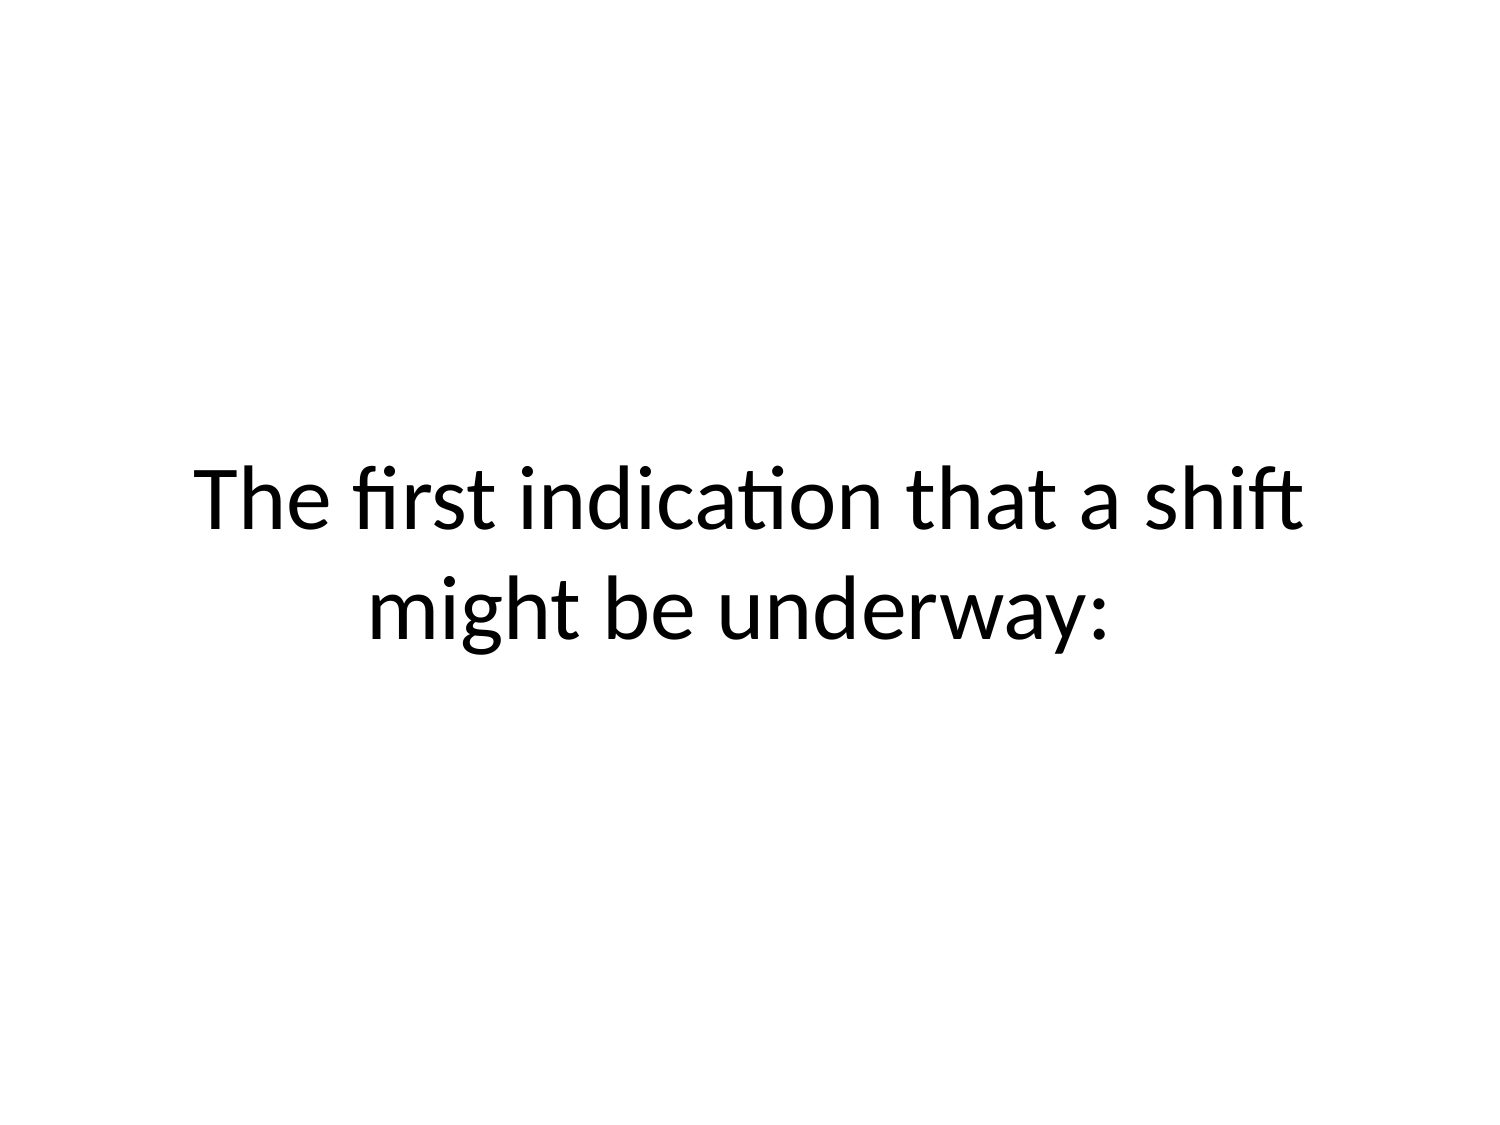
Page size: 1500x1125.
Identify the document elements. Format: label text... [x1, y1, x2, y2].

title The first indication that a shift might be underway: [74, 44, 1426, 1051]
